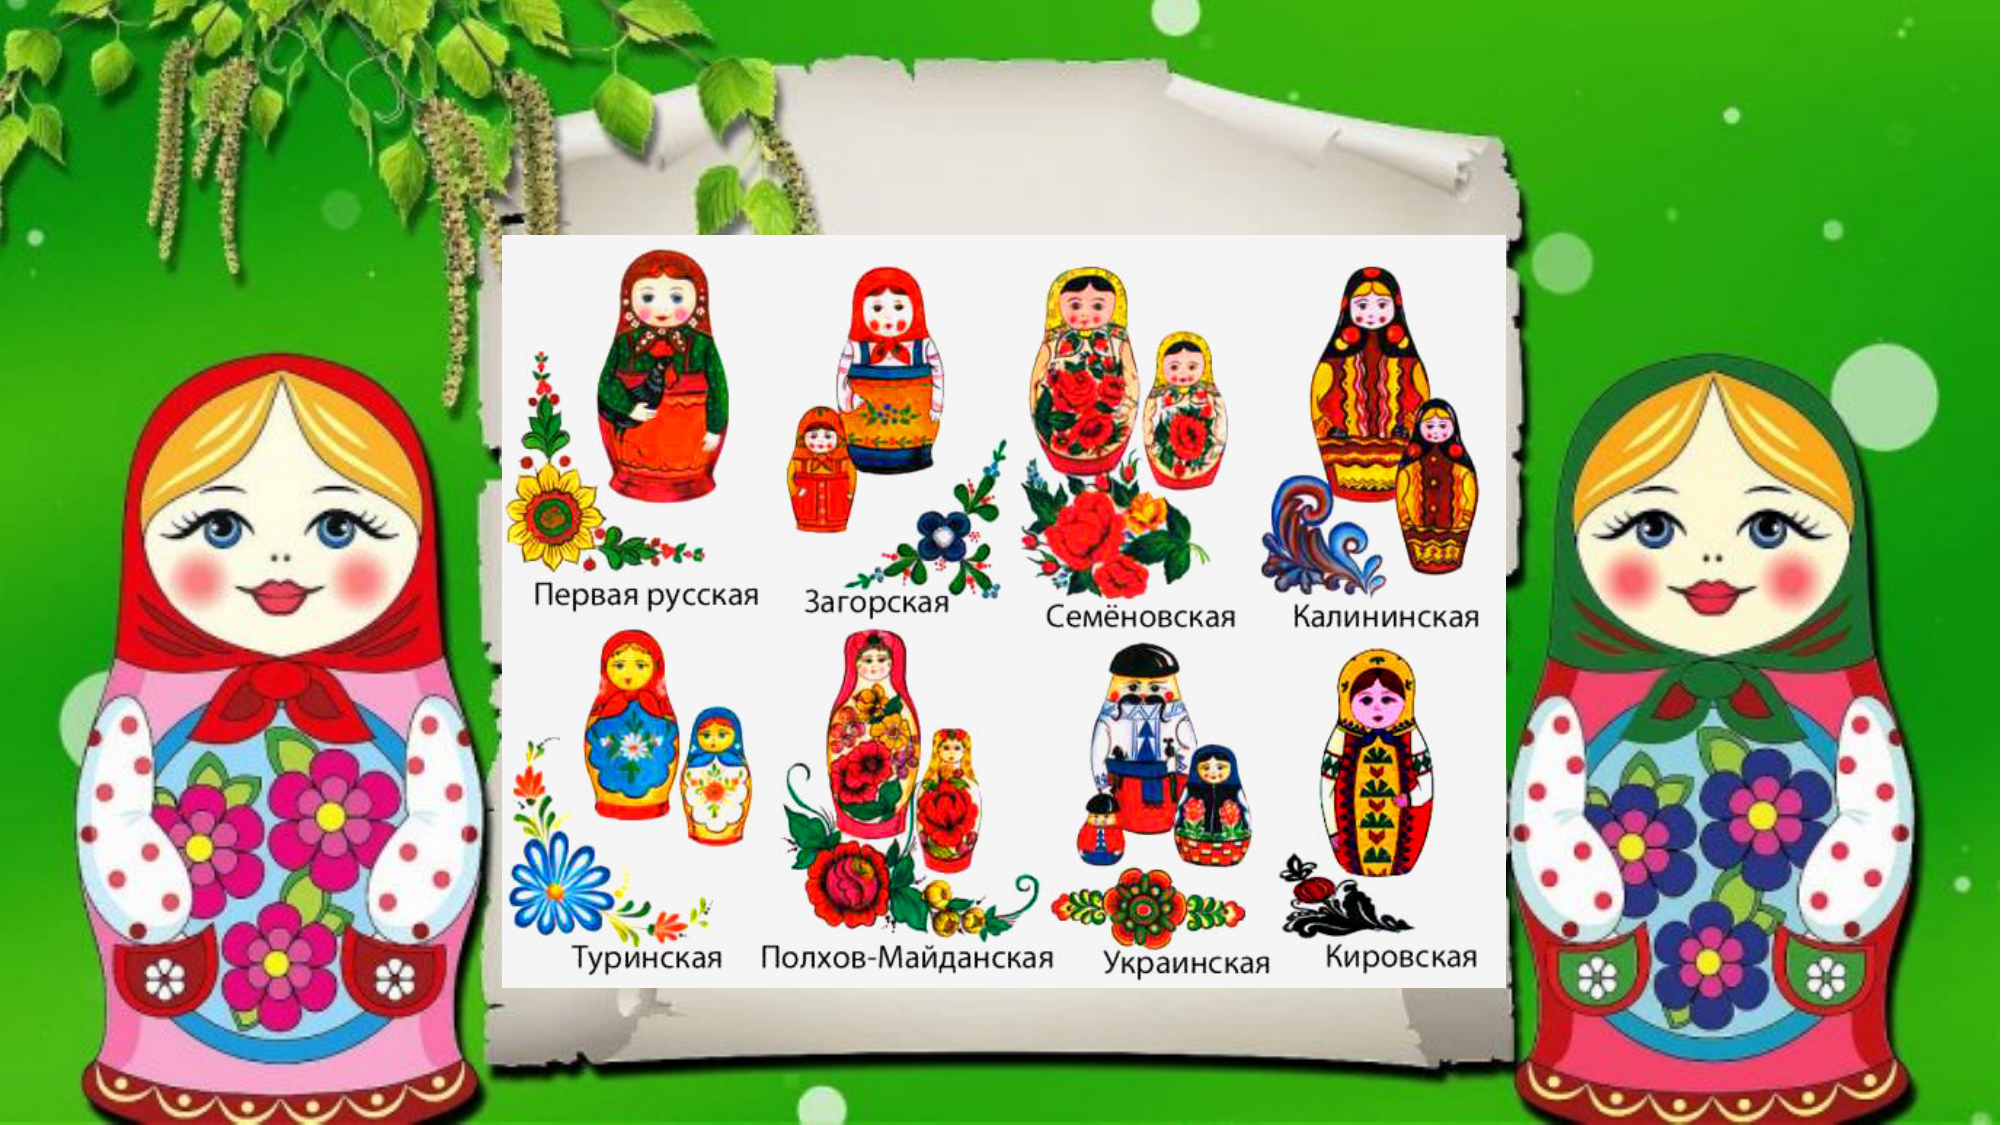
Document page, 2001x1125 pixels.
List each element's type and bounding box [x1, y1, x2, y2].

picture [502, 235, 1506, 989]
list [0, 0, 2000, 1125]
